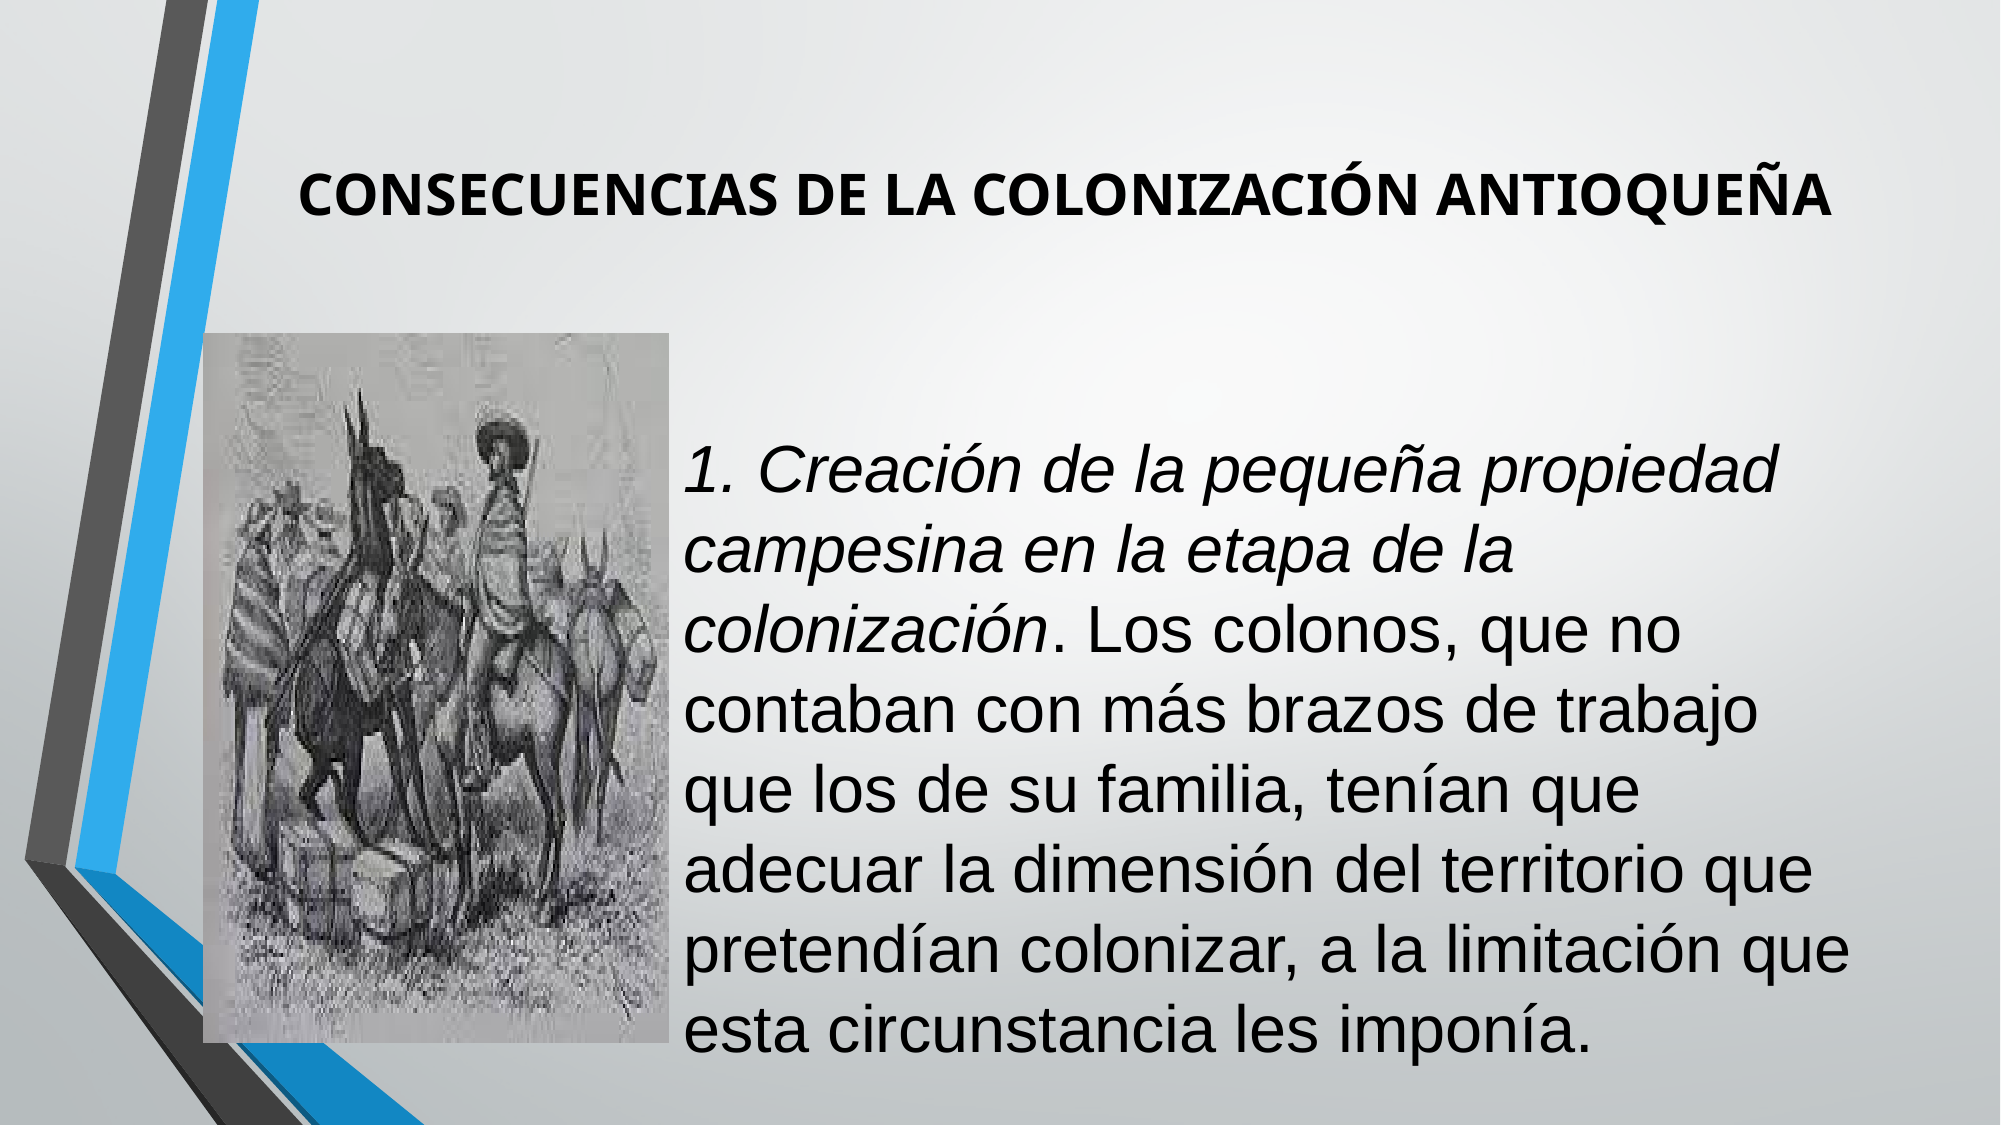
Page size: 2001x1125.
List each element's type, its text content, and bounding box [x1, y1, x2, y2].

text_box 1. Creación de la pequeña propiedad campesina en la etapa de la colonización. Los colonos, que no contaban con más brazos de trabajo que los de su familia, tenían que adecuar la dimensión del territorio que pretendían colonizar, a la limitación que esta circunstancia les imponía. [668, 418, 1887, 1073]
title CONSECUENCIAS DE LA COLONIZACIÓN ANTIOQUEÑA [243, 120, 1887, 265]
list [203, 332, 669, 1043]
